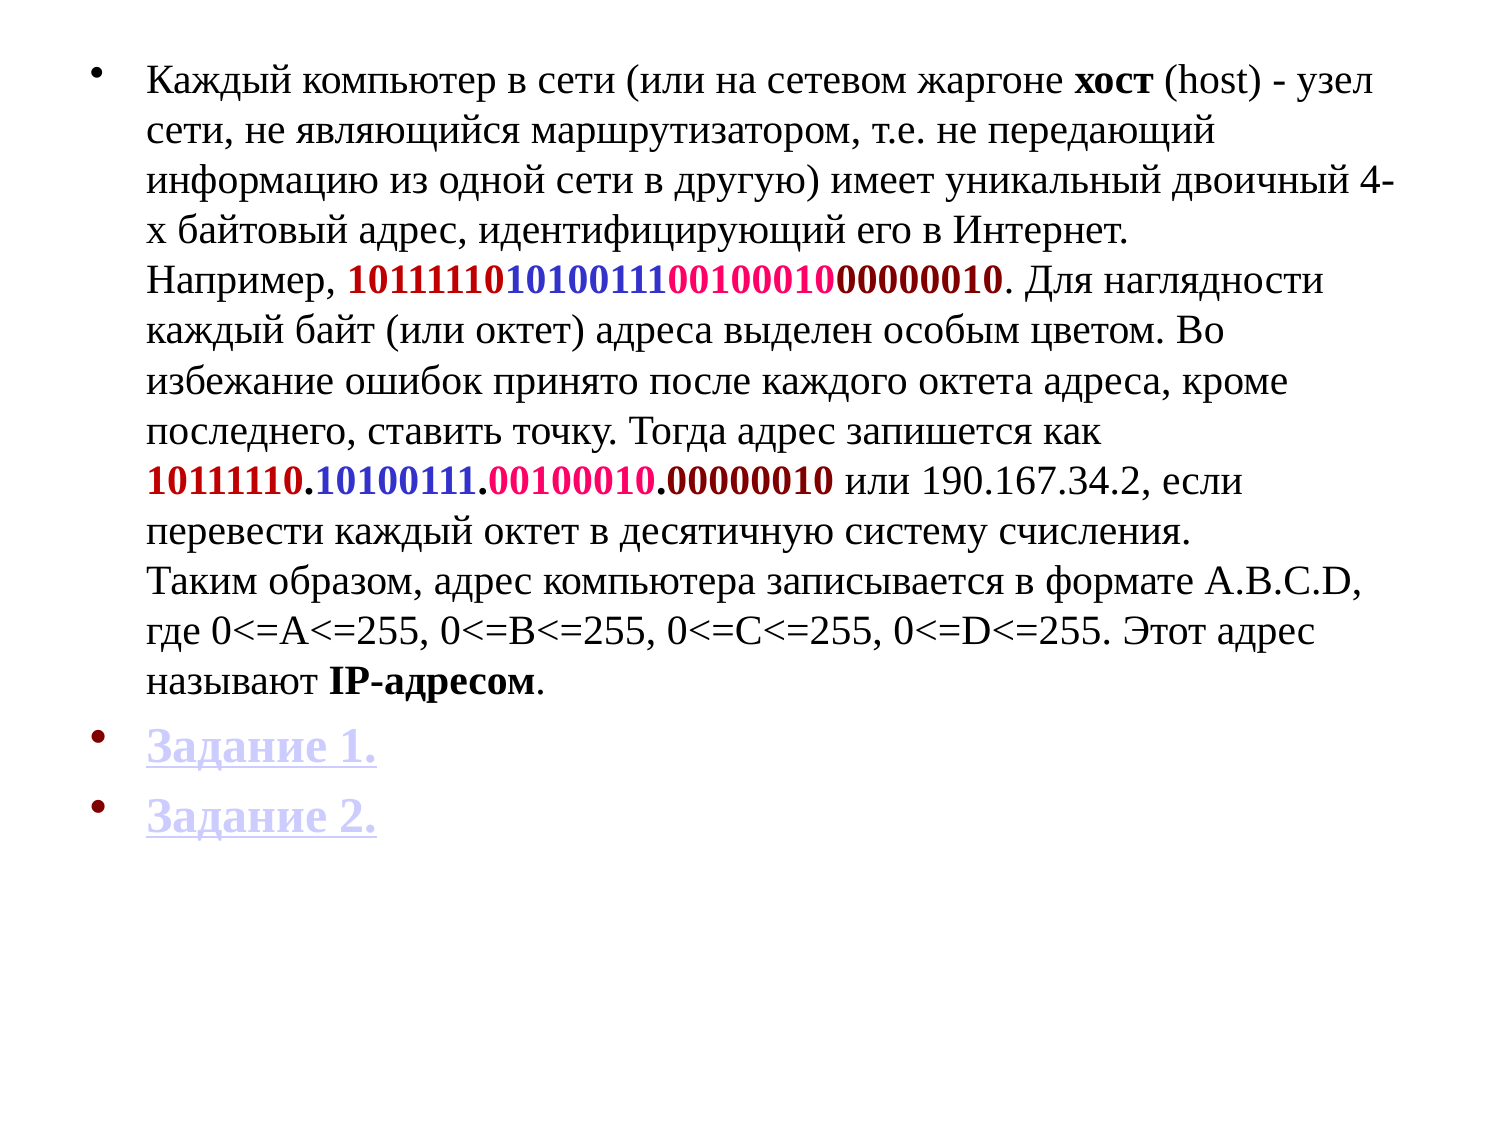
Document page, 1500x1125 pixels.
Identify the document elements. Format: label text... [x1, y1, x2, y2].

list Каждый компьютер в сети (или на сетевом жаргоне хост (host) - узел сети, не являющийся маршрутизатором, т.е. не передающий информацию из одной сети в другую) имеет уникальный двоичный 4-х байтовый адрес, идентифицирующий его в Интернет. Например, 10111110101001110010001000000010. Для наглядности каждый байт (или октет) адреса выделен особым цветом. Во избежание ошибок принято после каждого октета адреса, кроме последнего, ставить точку. Тогда адрес запишется как 10111110.10100111.00100010.00000010 или 190.167.34.2, если перевести каждый октет в десятичную систему счисления. Таким образом, адрес компьютера записывается в формате A.B.C.D, где 0<=A<=255, 0<=B<=255, 0<=C<=255, 0<=D<=255. Этот адрес называют IP-адресом. Задание 1. Задание 2. [74, 44, 1425, 1001]
